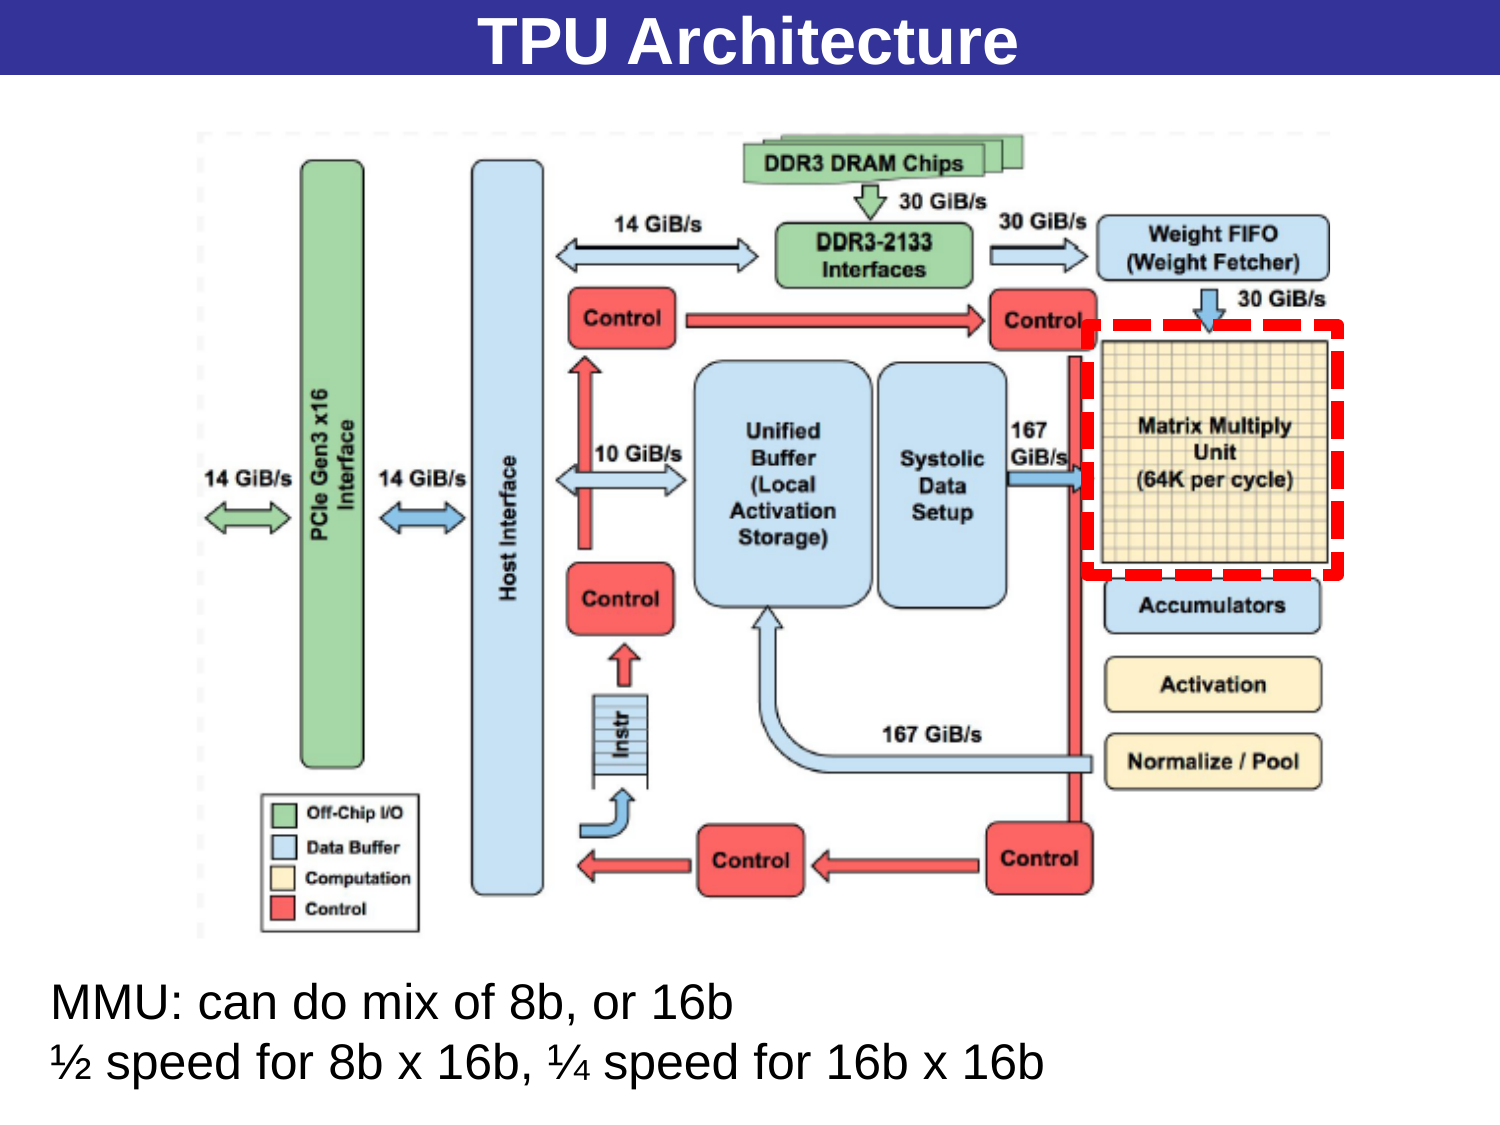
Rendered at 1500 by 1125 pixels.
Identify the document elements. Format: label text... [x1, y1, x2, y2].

text_box MMU: can do mix of 8b, or 16b ½ speed for 8b x 16b, ¼ speed for 16b x 16b [35, 962, 1061, 1098]
title TPU Architecture [0, 0, 1500, 75]
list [162, 99, 1331, 988]
